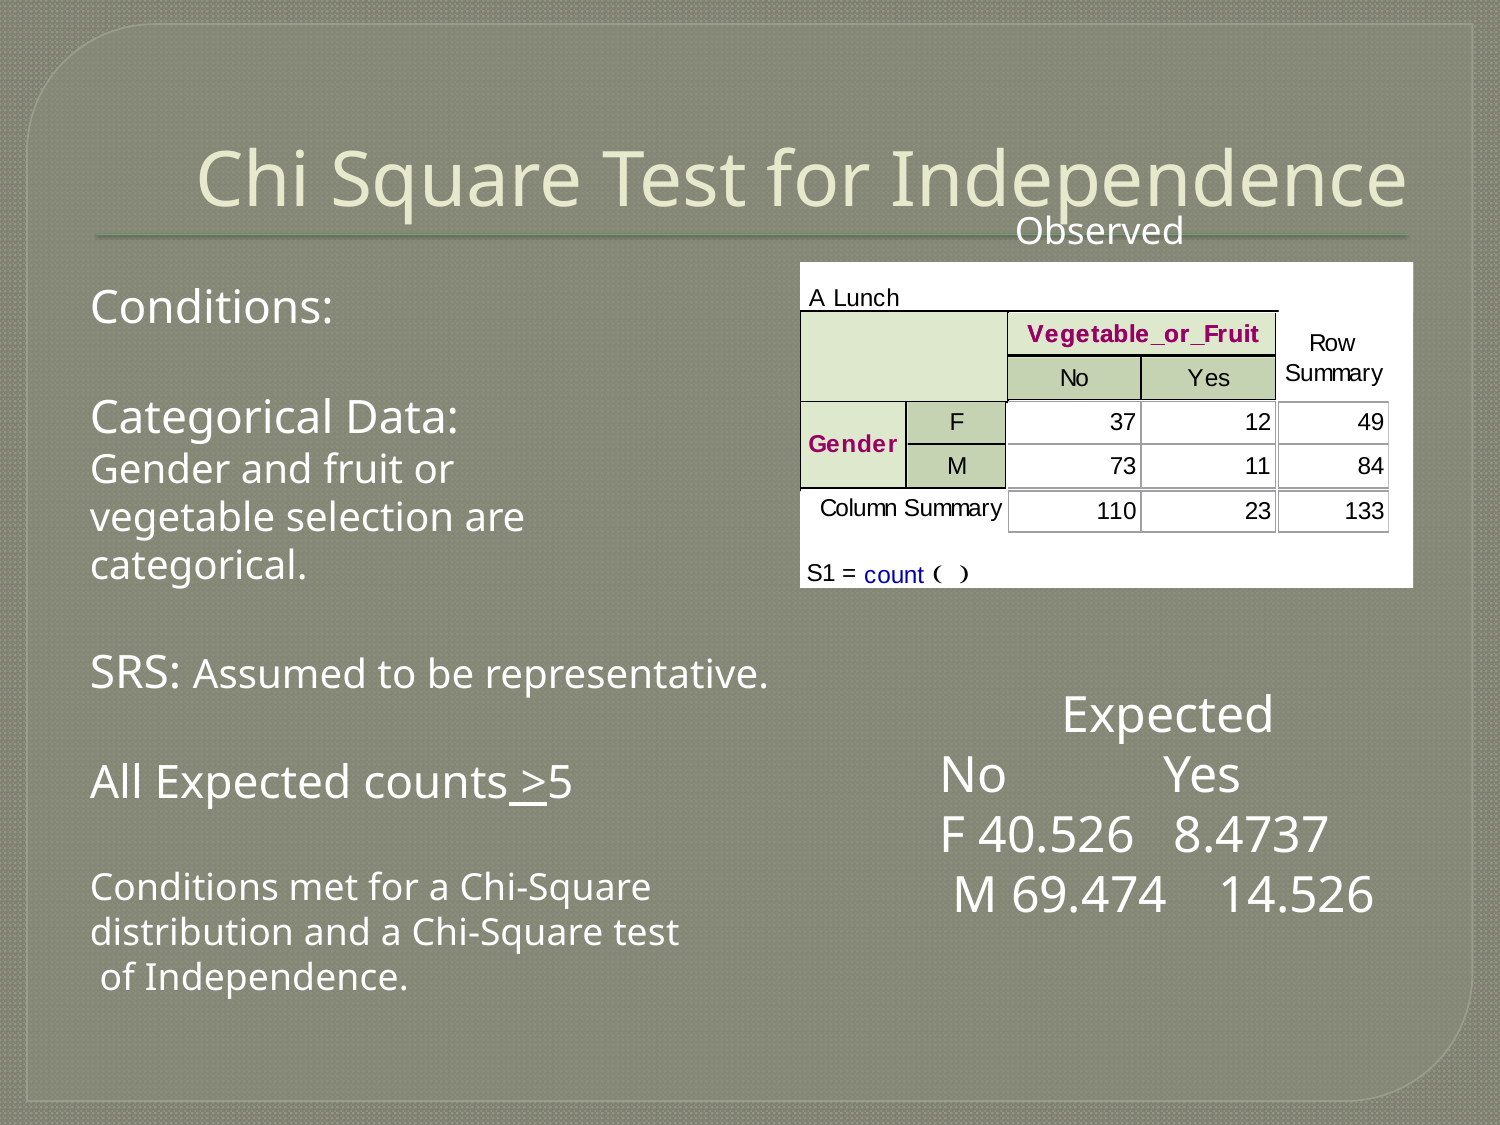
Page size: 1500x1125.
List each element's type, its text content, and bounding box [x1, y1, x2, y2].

picture [799, 262, 1416, 591]
text_box Expected No Yes F 40.526 8.4737 M 69.474 14.526 [924, 674, 1425, 930]
list Conditions: Categorical Data: Gender and fruit or vegetable selection are categorical. SRS: Assumed to be representative. All Expected counts >5 Conditions met for a Chi-Square distribution and a Chi-Square test of Independence. [75, 270, 1425, 1013]
text_box Observed [999, 199, 1250, 260]
title Chi Square Test for Independence [75, 41, 1425, 230]
